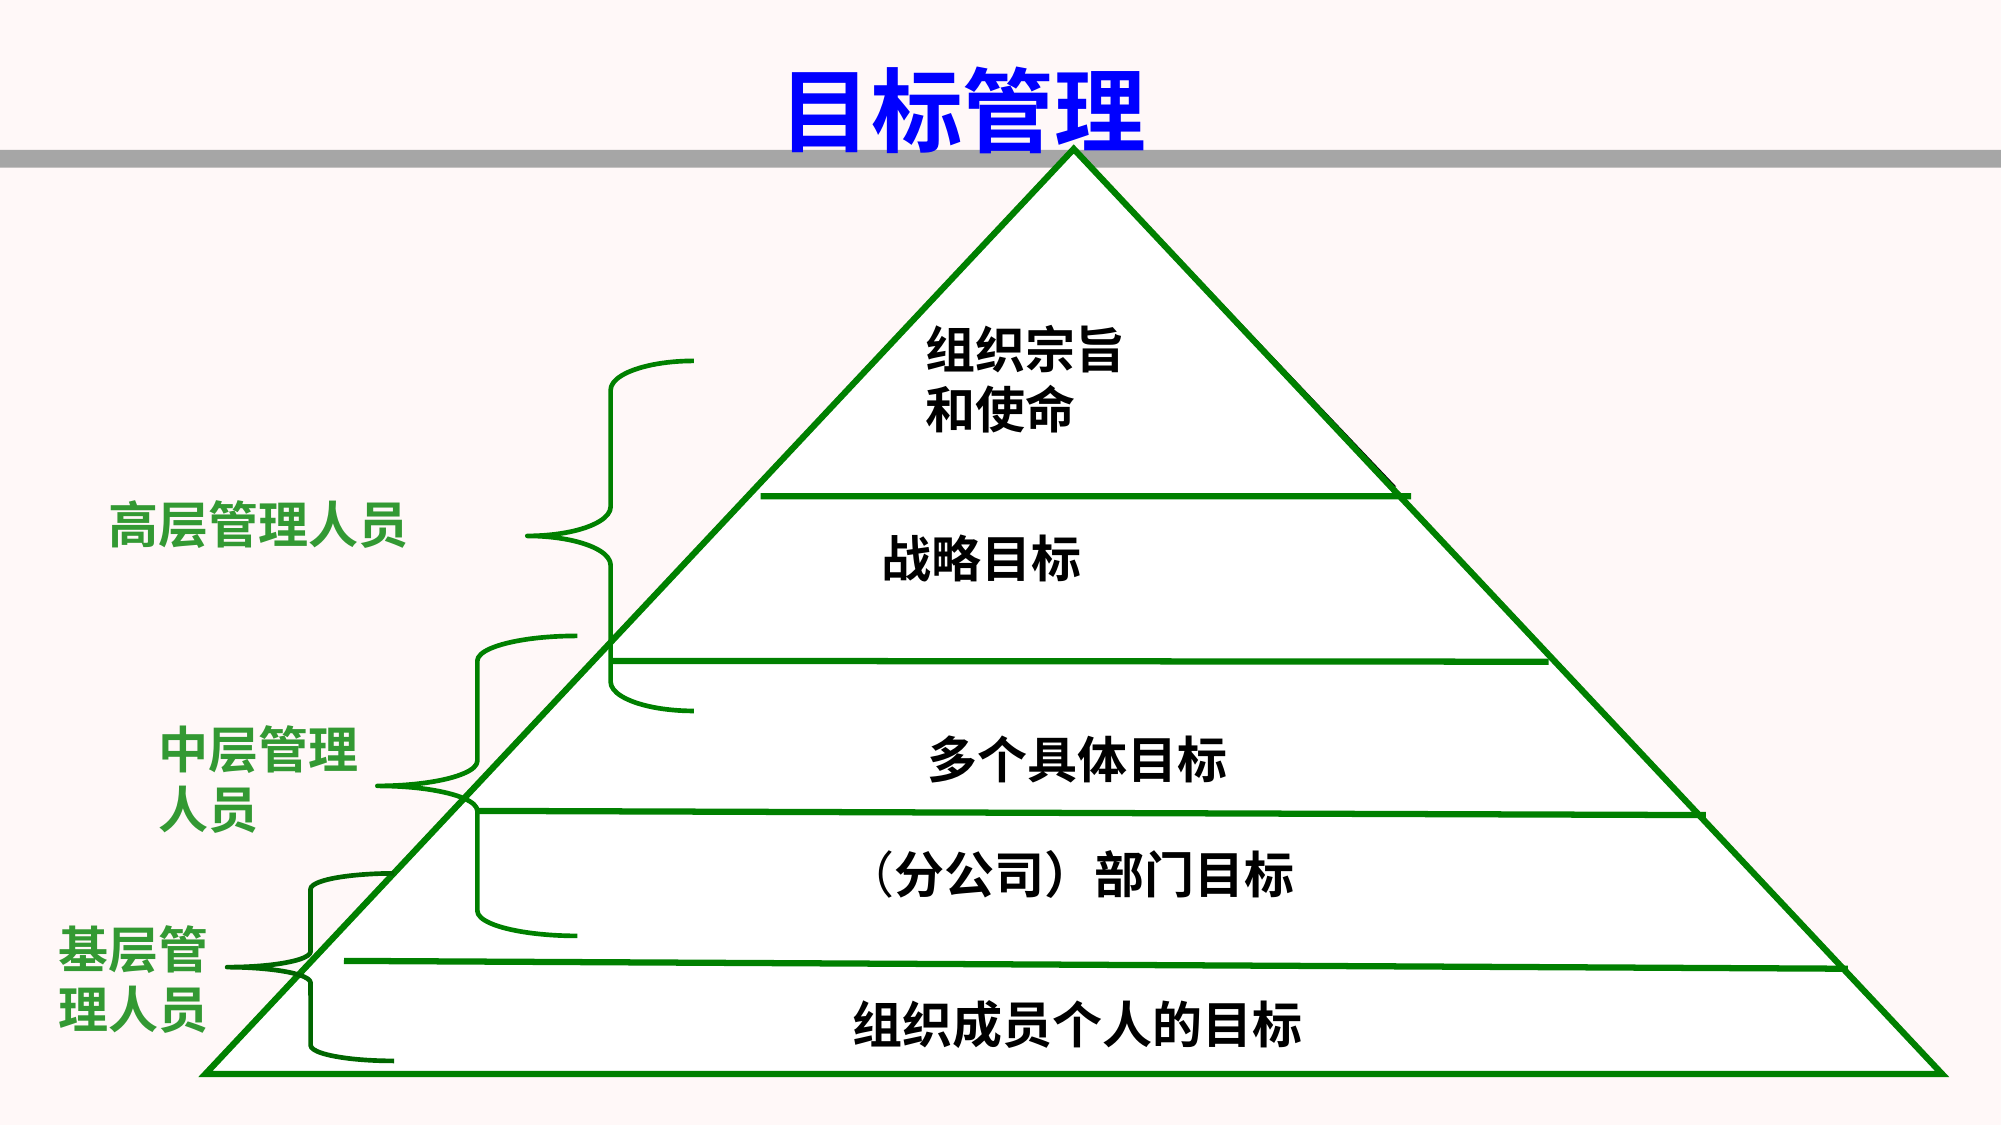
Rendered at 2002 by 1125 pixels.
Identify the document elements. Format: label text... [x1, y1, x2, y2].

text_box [43, 148, 1943, 1075]
text_box 目标管理 [144, 46, 1781, 145]
